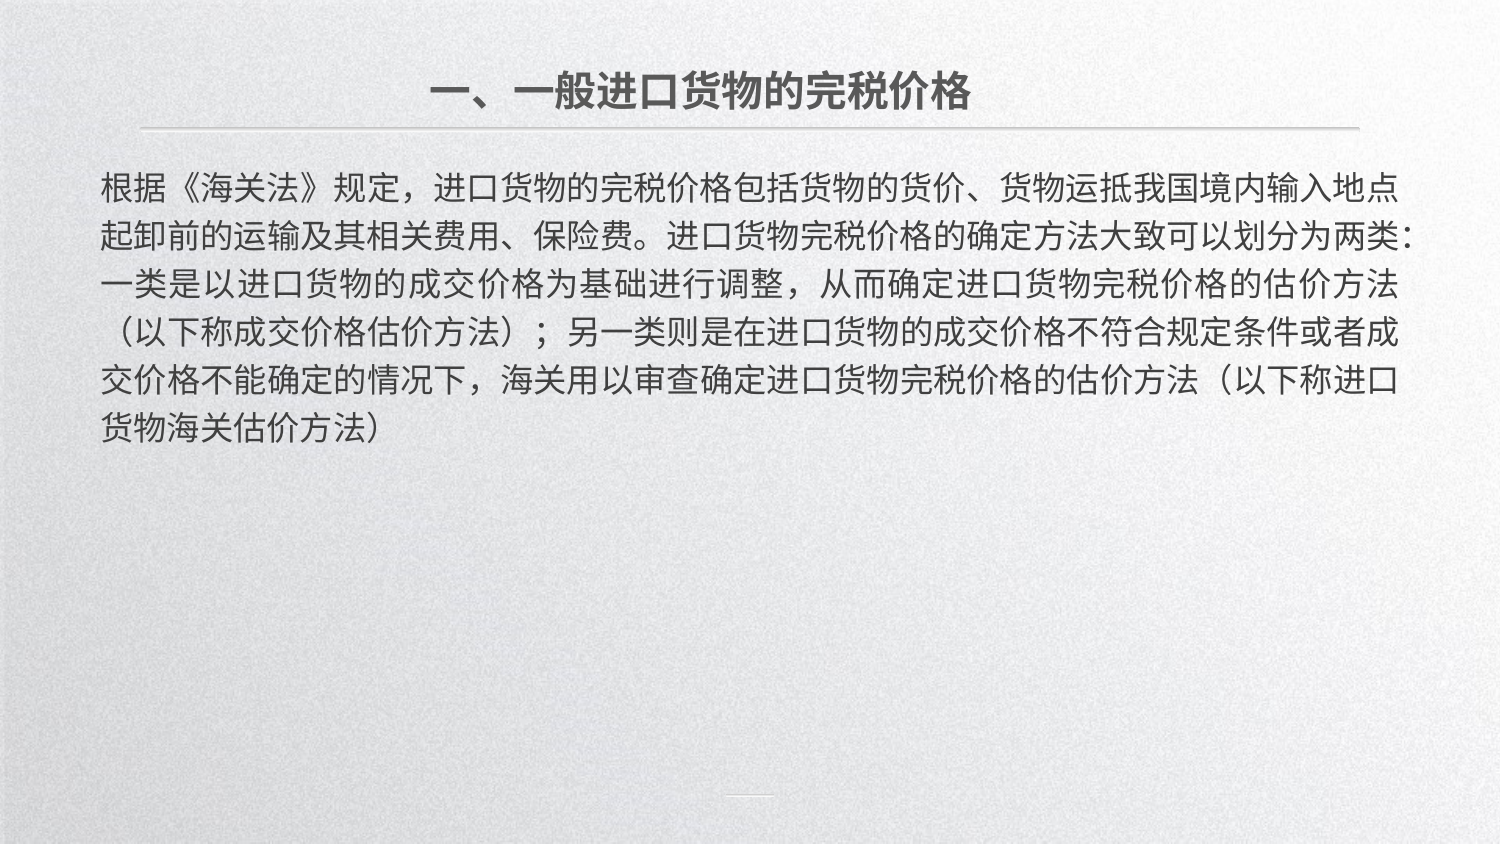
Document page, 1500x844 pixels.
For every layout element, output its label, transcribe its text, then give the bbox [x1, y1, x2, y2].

text_box 根据《海关法》规定，进口货物的完税价格包括货物的货价、货物运抵我国境内输入地点起卸前的运输及其相关费用、保险费。进口货物完税价格的确定方法大致可以划分为两类：一类是以进口货物的成交价格为基础进行调整，从而确定进口货物完税价格的估价方法（以下称成交价格估价方法）；另一类则是在进口货物的成交价格不符合规定条件或者成交价格不能确定的情况下，海关用以审查确定进口货物完税价格的估价方法（以下称进口货物海关估价方法） [100, 159, 1400, 447]
picture [0, 0, 1500, 844]
text_box 一、一般进口货物的完税价格 [335, 58, 1067, 121]
